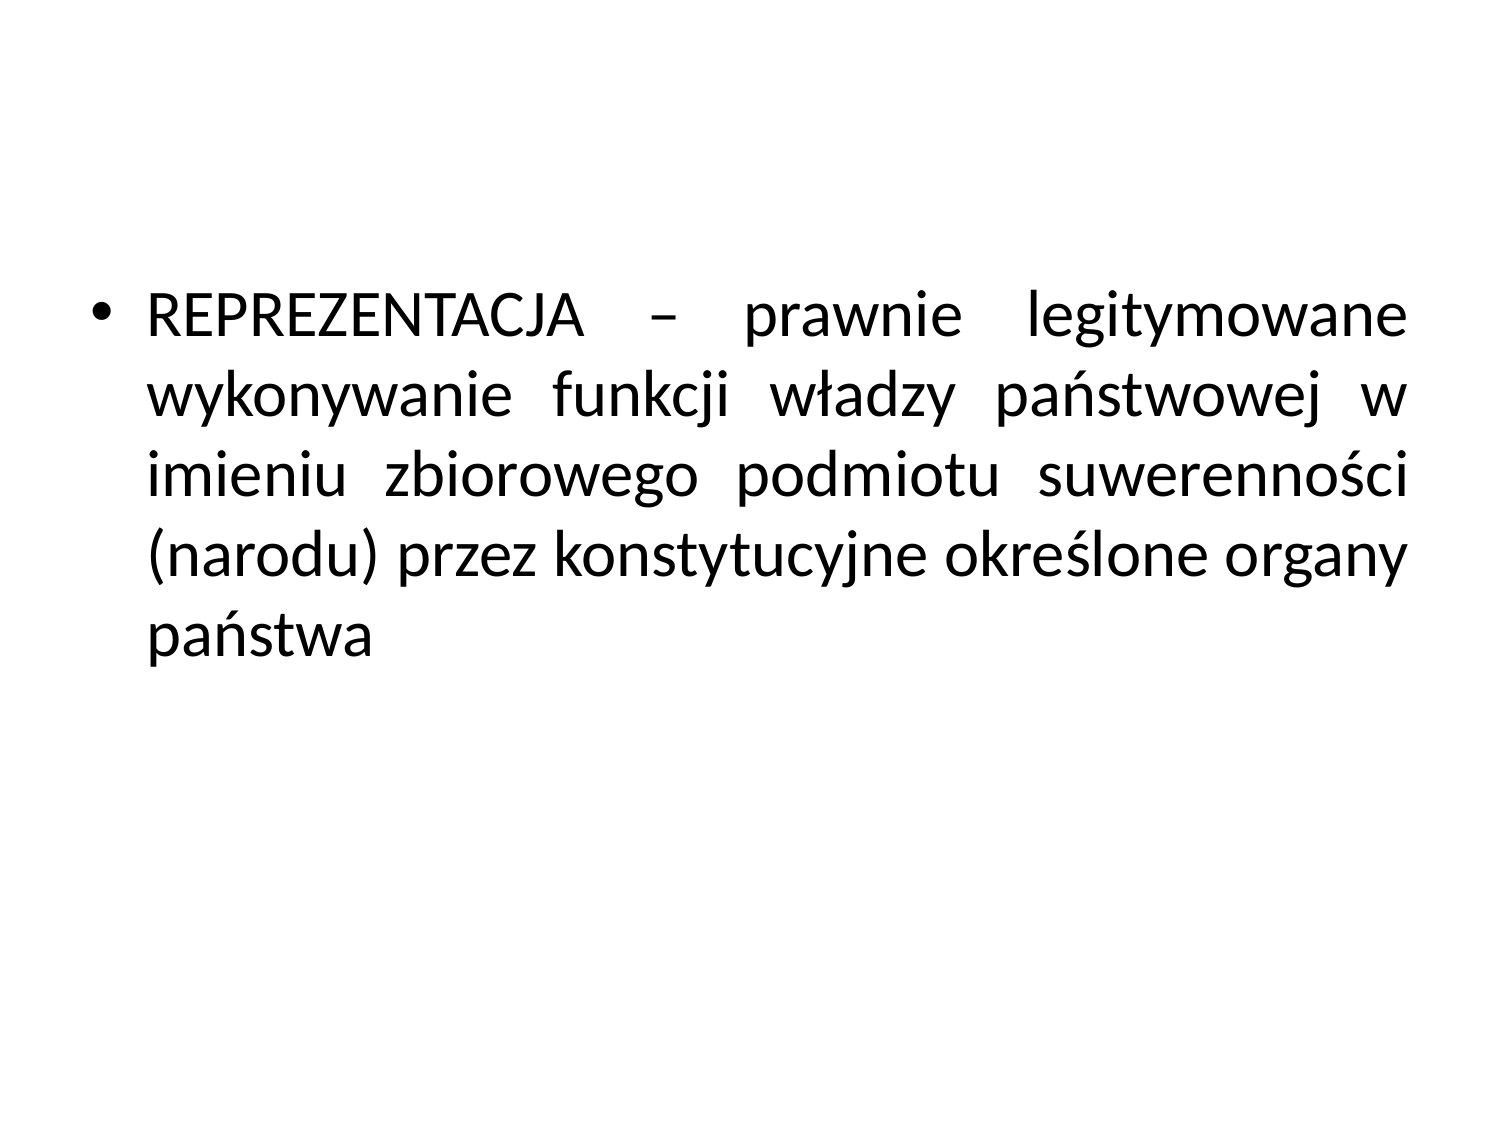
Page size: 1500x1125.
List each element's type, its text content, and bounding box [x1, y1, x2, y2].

list REPREZENTACJA – prawnie legitymowane wykonywanie funkcji władzy państwowej w imieniu zbiorowego podmiotu suwerenności (narodu) przez konstytucyjne określone organy państwa [75, 262, 1425, 1005]
